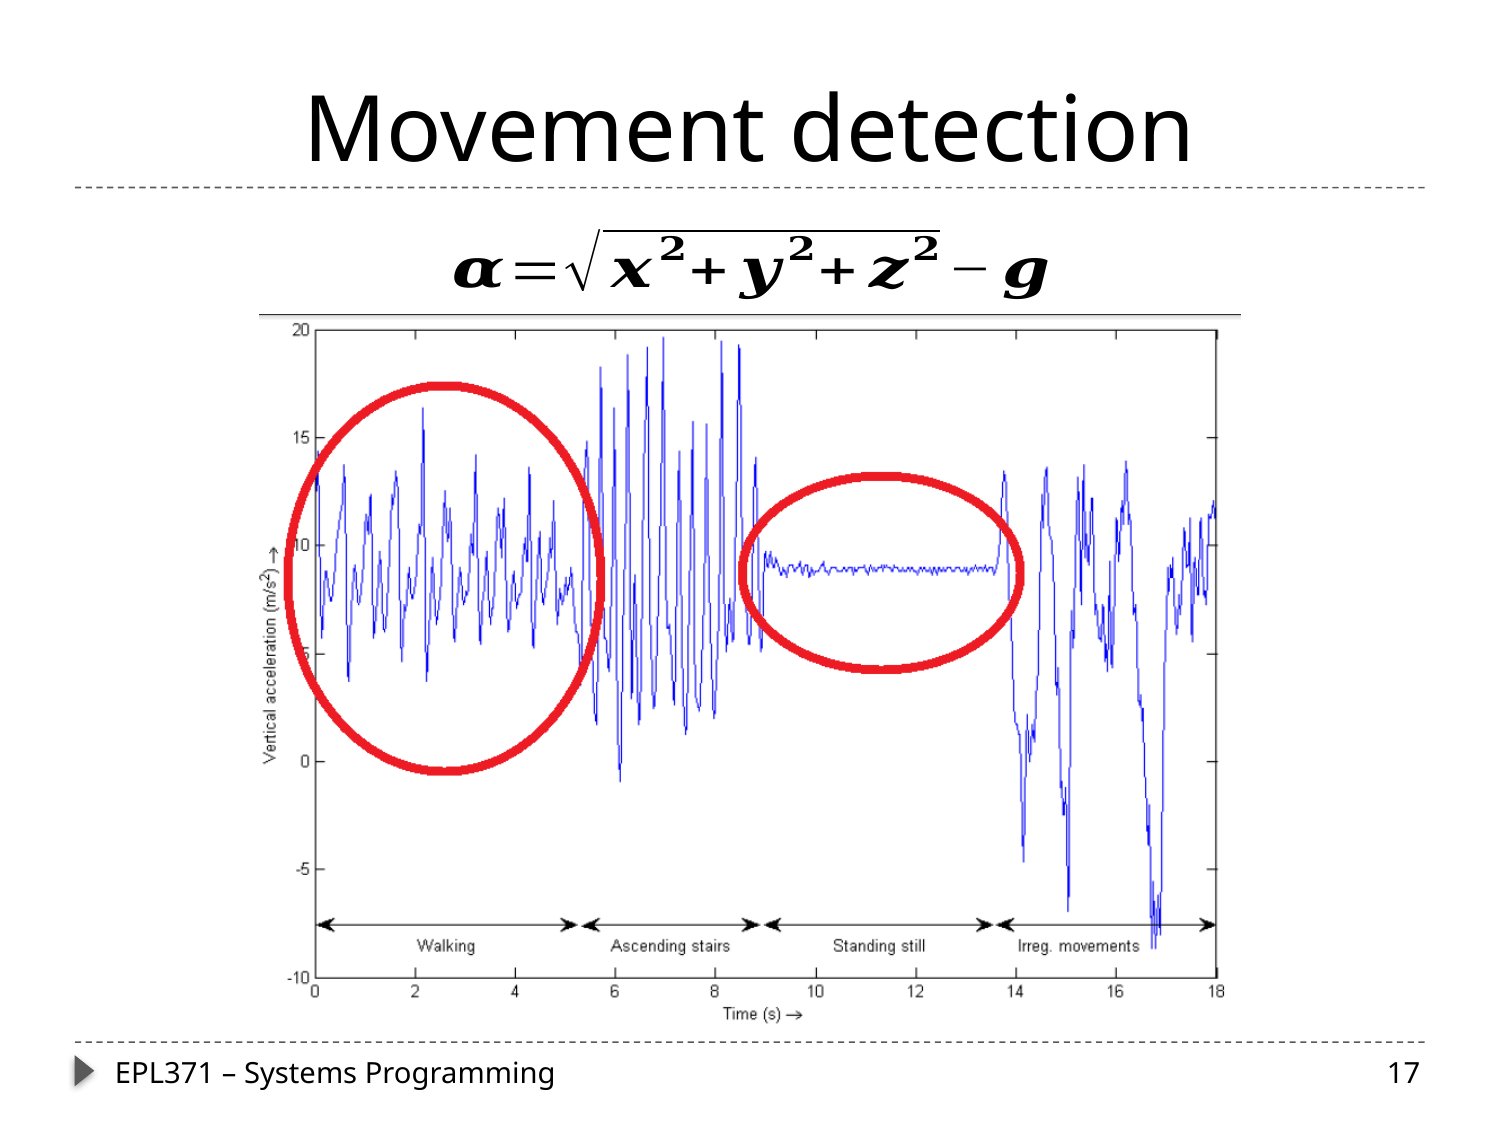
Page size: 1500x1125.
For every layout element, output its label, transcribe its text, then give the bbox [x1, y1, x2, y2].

picture [259, 314, 1241, 1033]
slide_number 17 [1110, 1046, 1436, 1107]
title Movement detection [75, 24, 1425, 188]
footer EPL371 – Systems Programming [100, 1046, 676, 1107]
